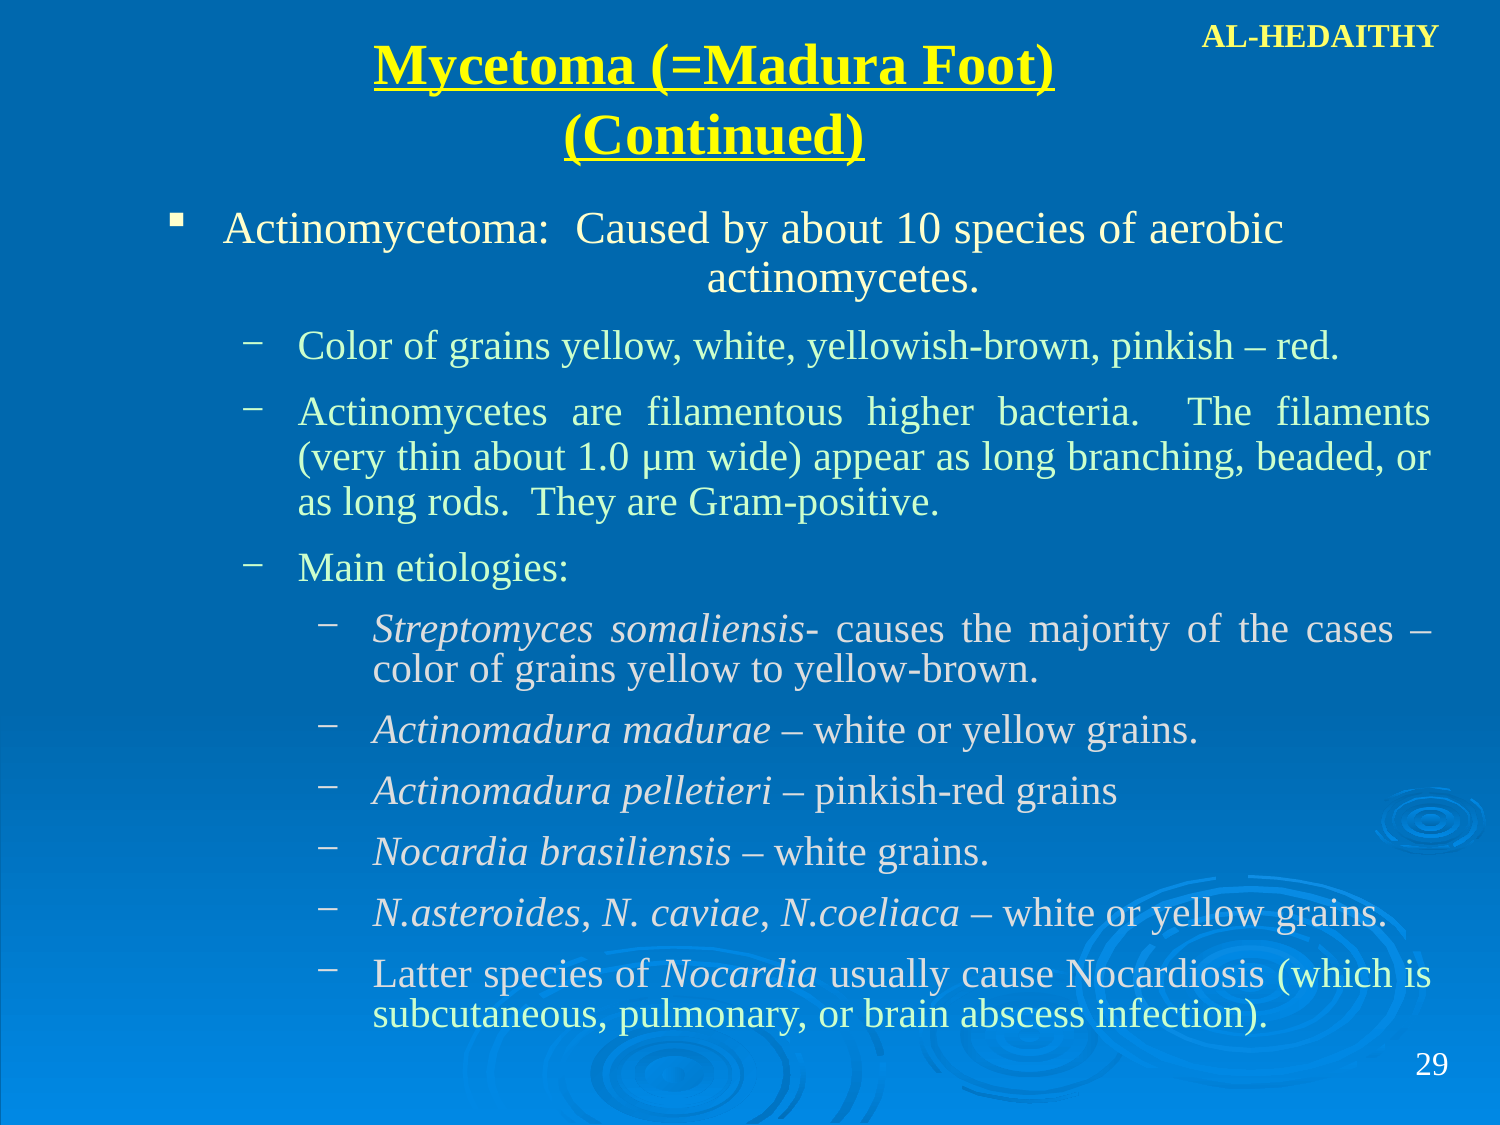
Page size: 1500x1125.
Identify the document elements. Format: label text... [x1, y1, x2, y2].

text_box AL-HEDAITHY [1186, 7, 1471, 62]
text_box Actinomycetoma: Caused by about 10 species of aerobic actinomycetes. Color of grains yellow, white, yellowish-brown, pinkish – red. Actinomycetes are filamentous higher bacteria. The filaments (very thin about 1.0 μm wide) appear as long branching, beaded, or as long rods. They are Gram-positive. Main etiologies: Streptomyces somaliensis- causes the majority of the cases – color of grains yellow to yellow-brown. Actinomadura madurae – white or yellow grains. Actinomadura pelletieri – pinkish-red grains Nocardia brasiliensis – white grains. N.asteroides, N. caviae, N.coeliaca – white or yellow grains. Latter species of Nocardia usually cause Nocardiosis (which is subcutaneous, pulmonary, or brain abscess infection). [76, 196, 1447, 1043]
text_box 29 [1364, 1034, 1500, 1090]
text_box Mycetoma (=Madura Foot) (Continued) [253, 18, 1176, 174]
